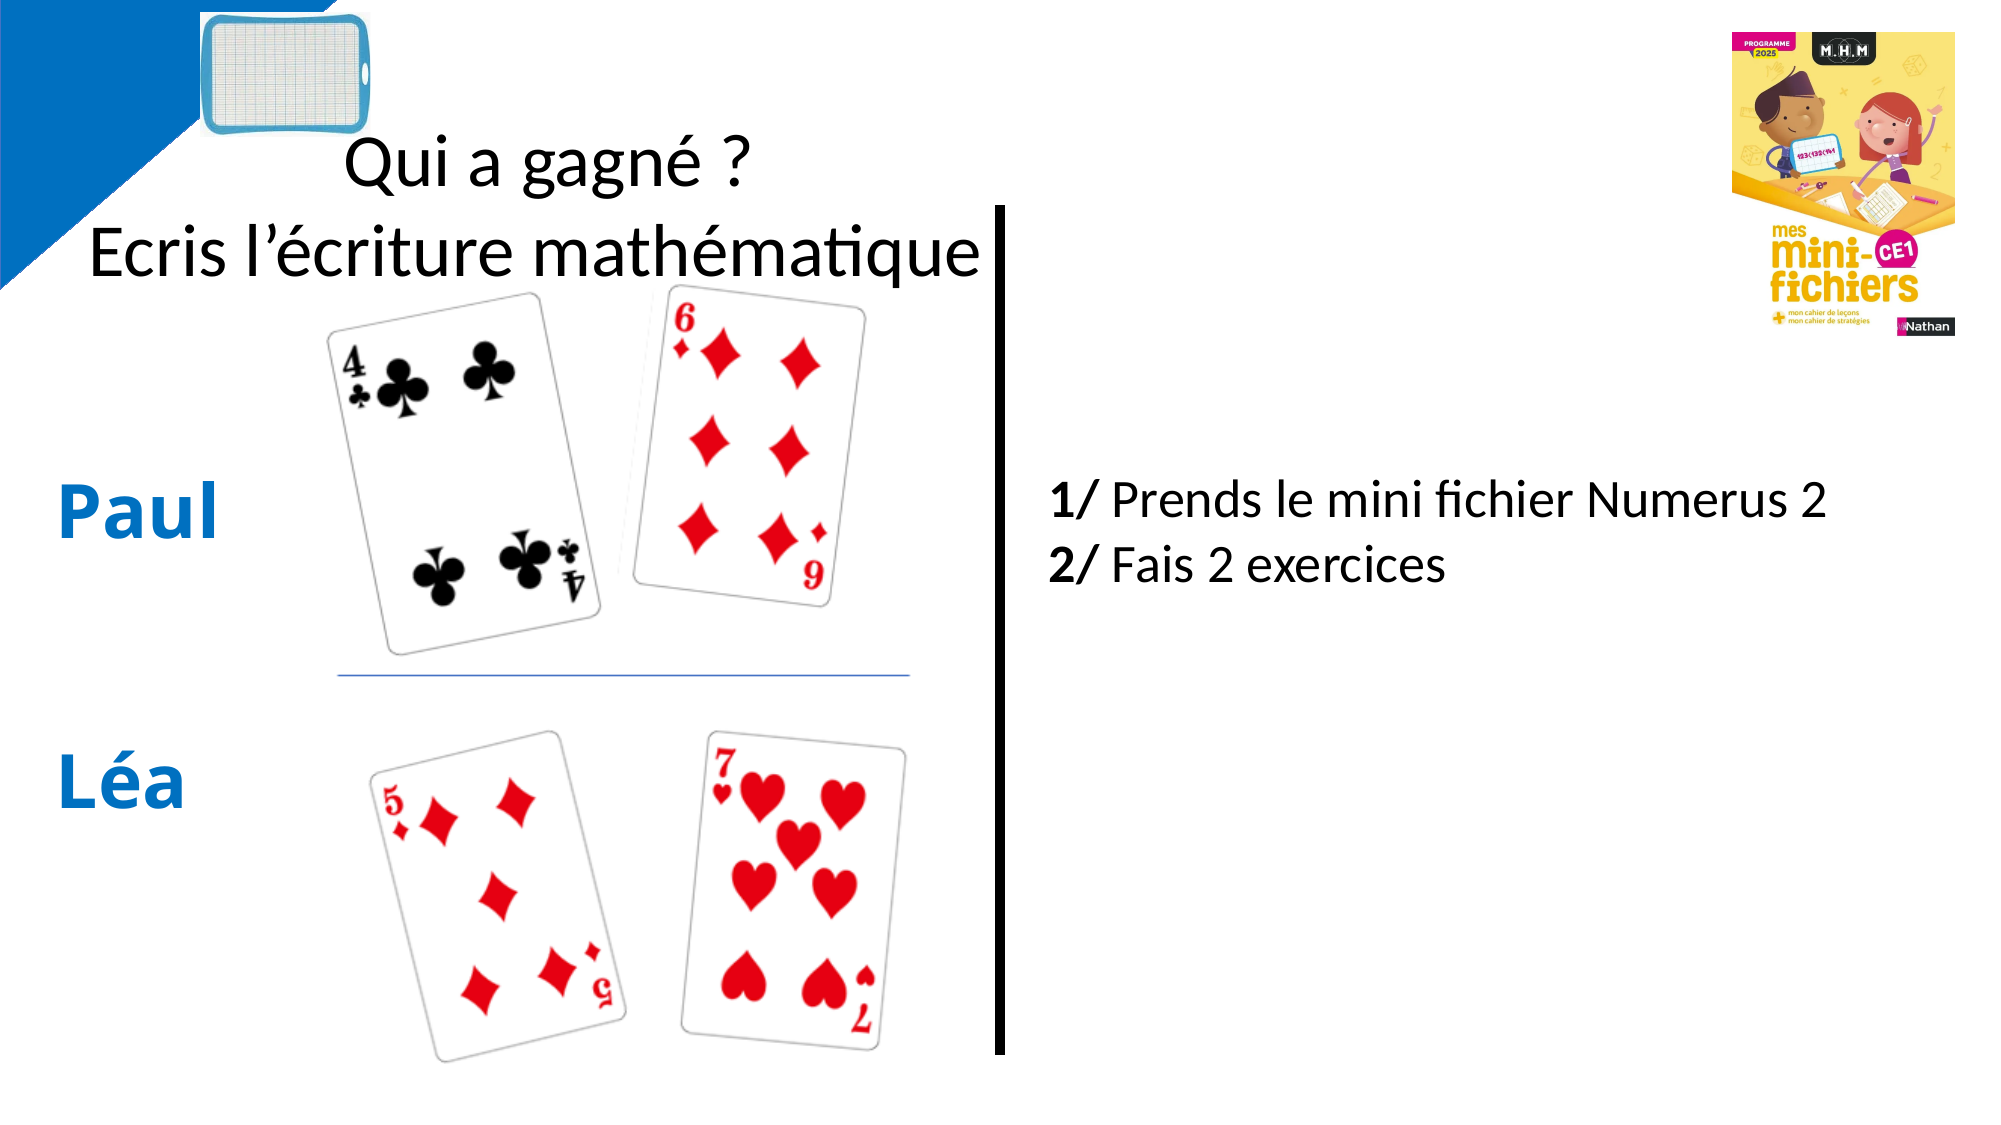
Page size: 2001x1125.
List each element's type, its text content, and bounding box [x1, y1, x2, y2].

picture [307, 283, 915, 1067]
text_box Paul Léa [41, 456, 236, 832]
text_box [0, 0, 337, 290]
picture [199, 12, 371, 137]
text_box 1/ Prends le mini fichier Numerus 2 2/ Fais 2 exercices [1033, 456, 1954, 602]
text_box Qui a gagné ? Ecris l’écriture mathématique [73, 103, 1026, 299]
picture [1732, 32, 1955, 343]
